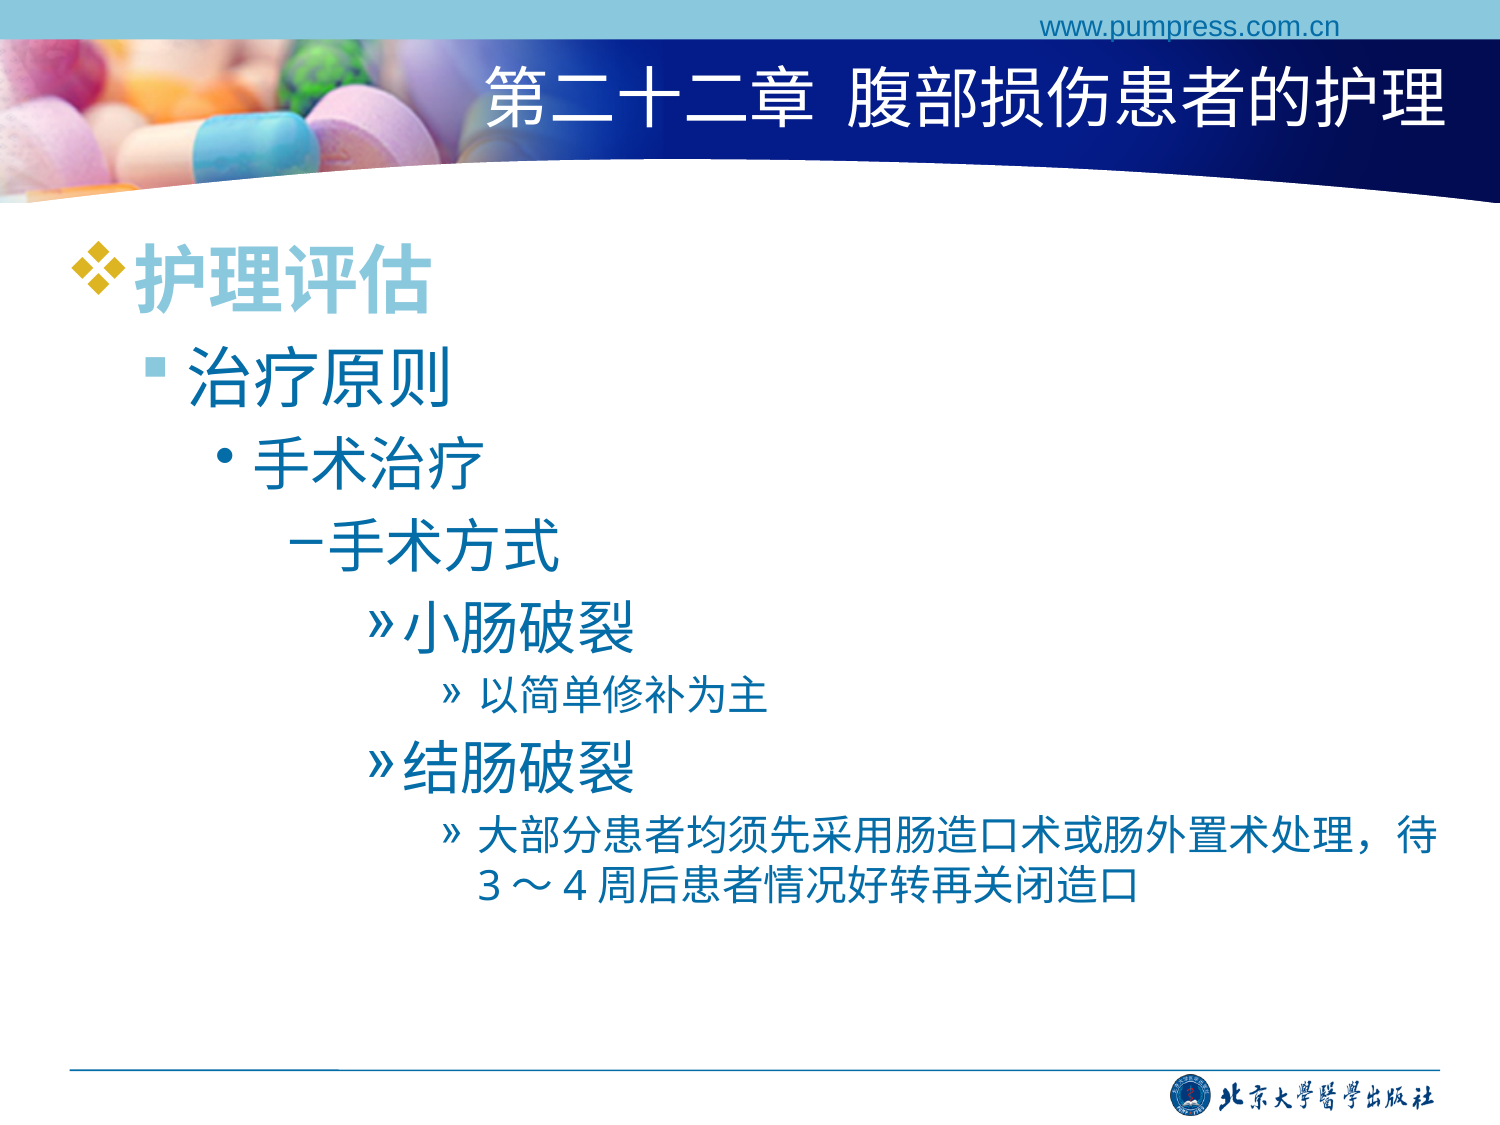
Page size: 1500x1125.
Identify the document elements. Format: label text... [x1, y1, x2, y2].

slide_number www.pumpress.com.cn [1025, 0, 1463, 38]
title 第二十二章 腹部损伤患者的护理 [137, 49, 1463, 143]
picture [1170, 1074, 1436, 1118]
list 护理评估 治疗原则 手术治疗 手术方式 小肠破裂 以简单修补为主 结肠破裂 大部分患者均须先采用肠造口术或肠外置术处理，待3～4周后患者情况好转再关闭造口 [49, 224, 1463, 1026]
picture [0, 40, 1500, 203]
